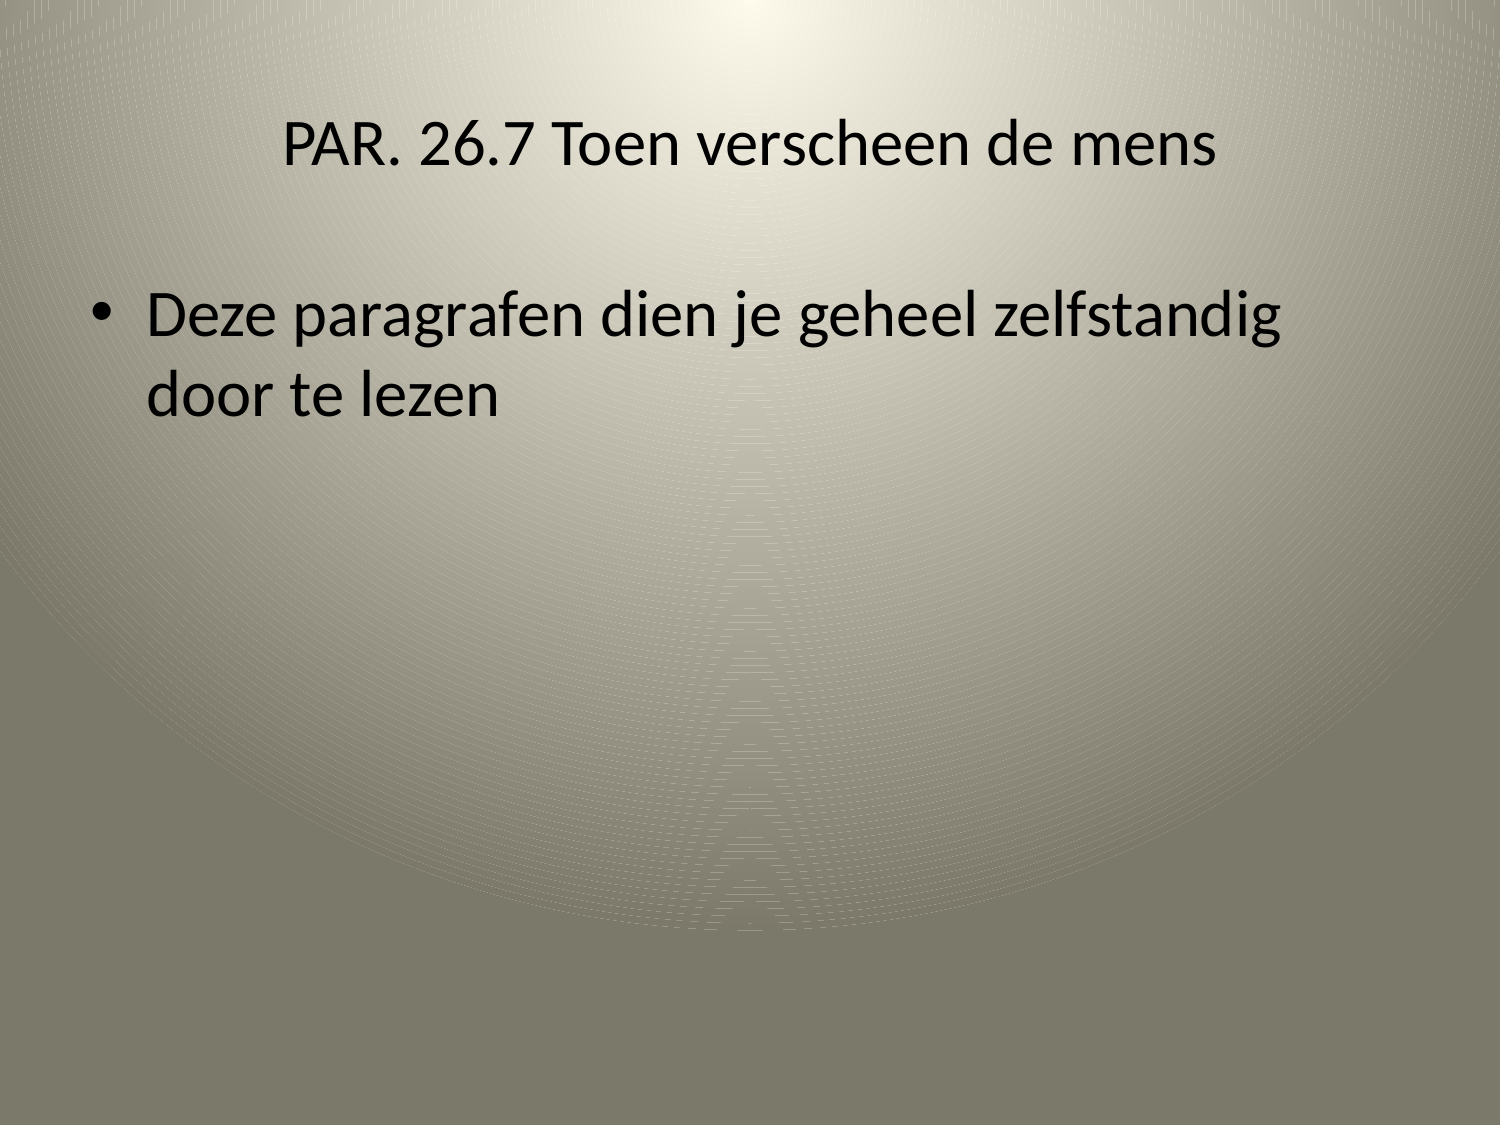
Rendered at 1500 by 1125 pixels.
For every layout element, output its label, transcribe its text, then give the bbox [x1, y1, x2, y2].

title PAR. 26.7 Toen verscheen de mens [75, 45, 1425, 233]
list Deze paragrafen dien je geheel zelfstandig door te lezen [75, 262, 1425, 1005]
